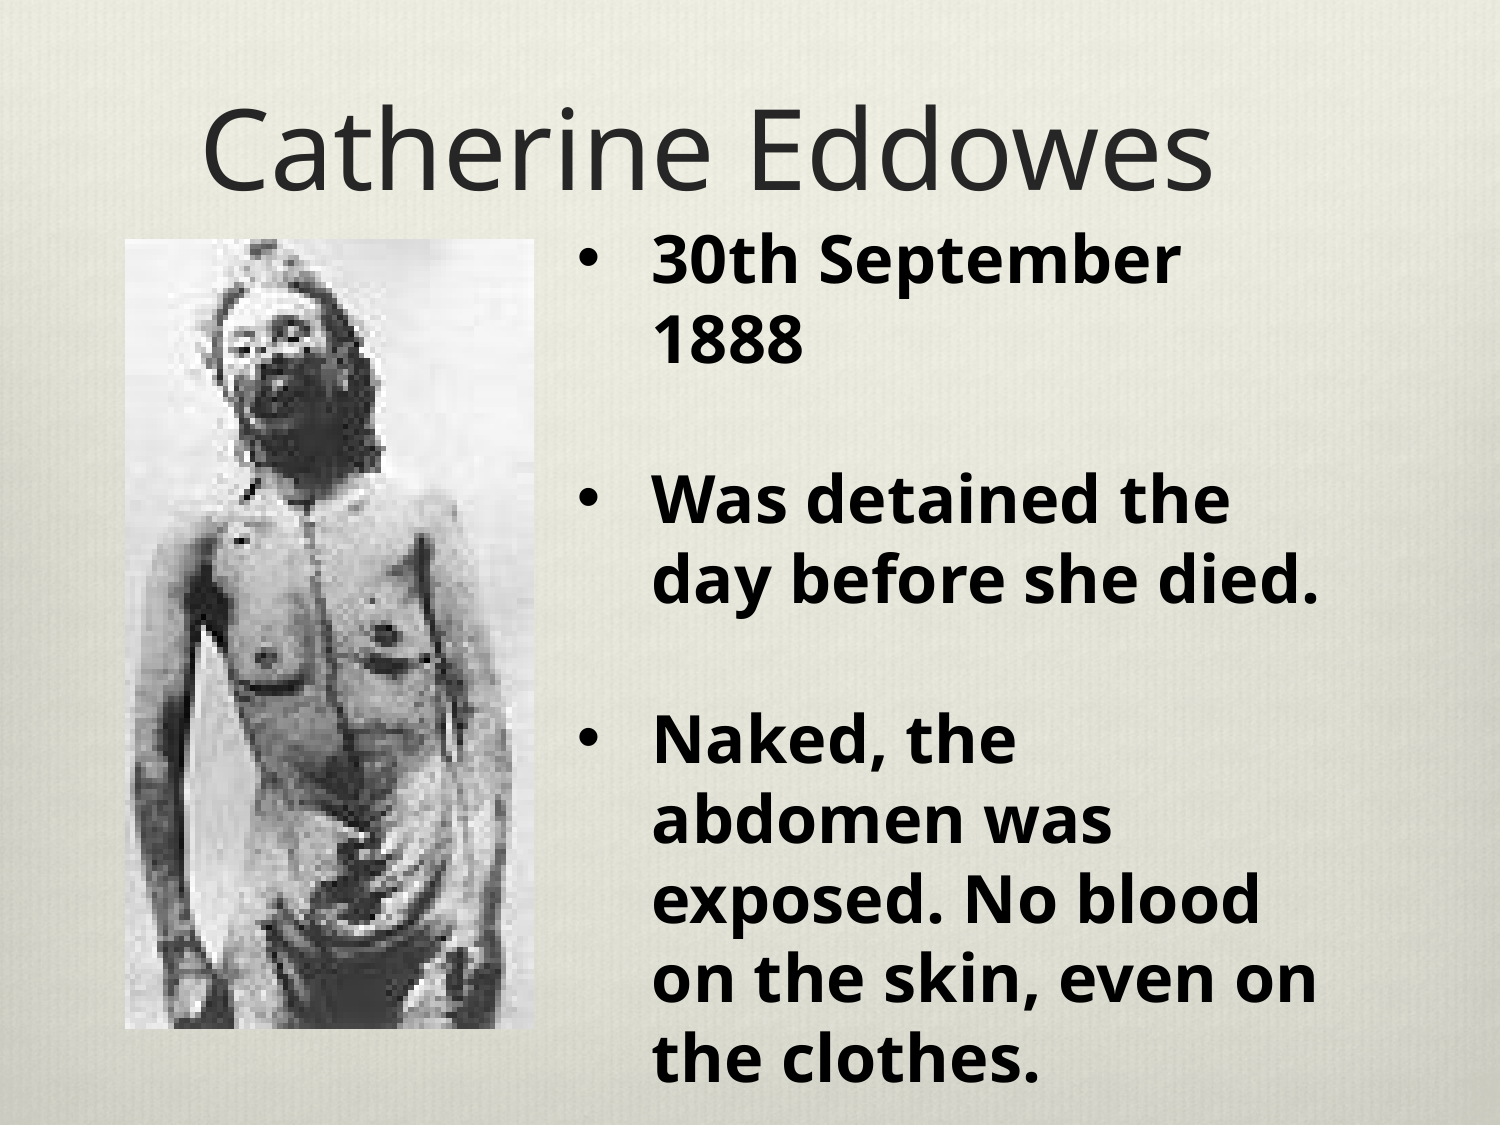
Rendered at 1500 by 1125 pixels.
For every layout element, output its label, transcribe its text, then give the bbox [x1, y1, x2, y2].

picture [124, 238, 535, 1030]
text_box 30th September 1888 Was detained the day before she died. Naked, the abdomen was exposed. No blood on the skin, even on the clothes. Letter “From Hell”. [562, 209, 1340, 1125]
title Catherine Eddowes [77, 51, 1340, 240]
